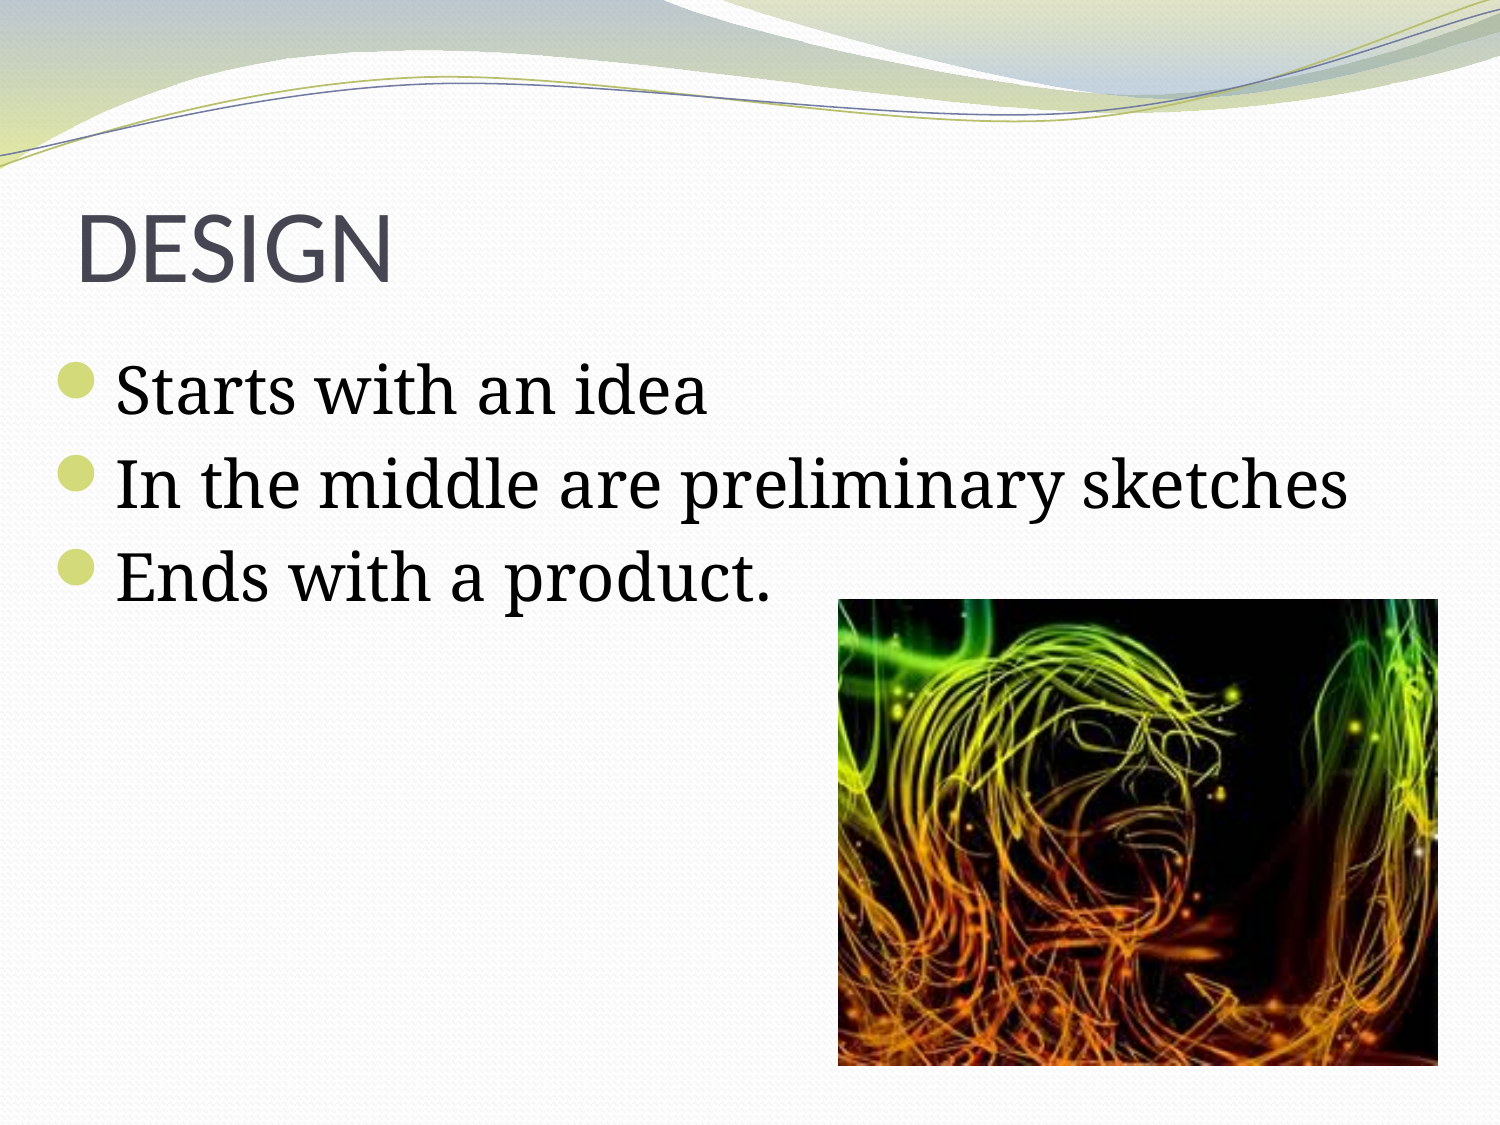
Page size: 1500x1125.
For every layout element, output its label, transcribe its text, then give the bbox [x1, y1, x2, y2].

title DESIGN [75, 115, 1425, 262]
list Starts with an idea In the middle are preliminary sketches Ends with a product. [37, 262, 1463, 1005]
picture [838, 599, 1438, 1066]
